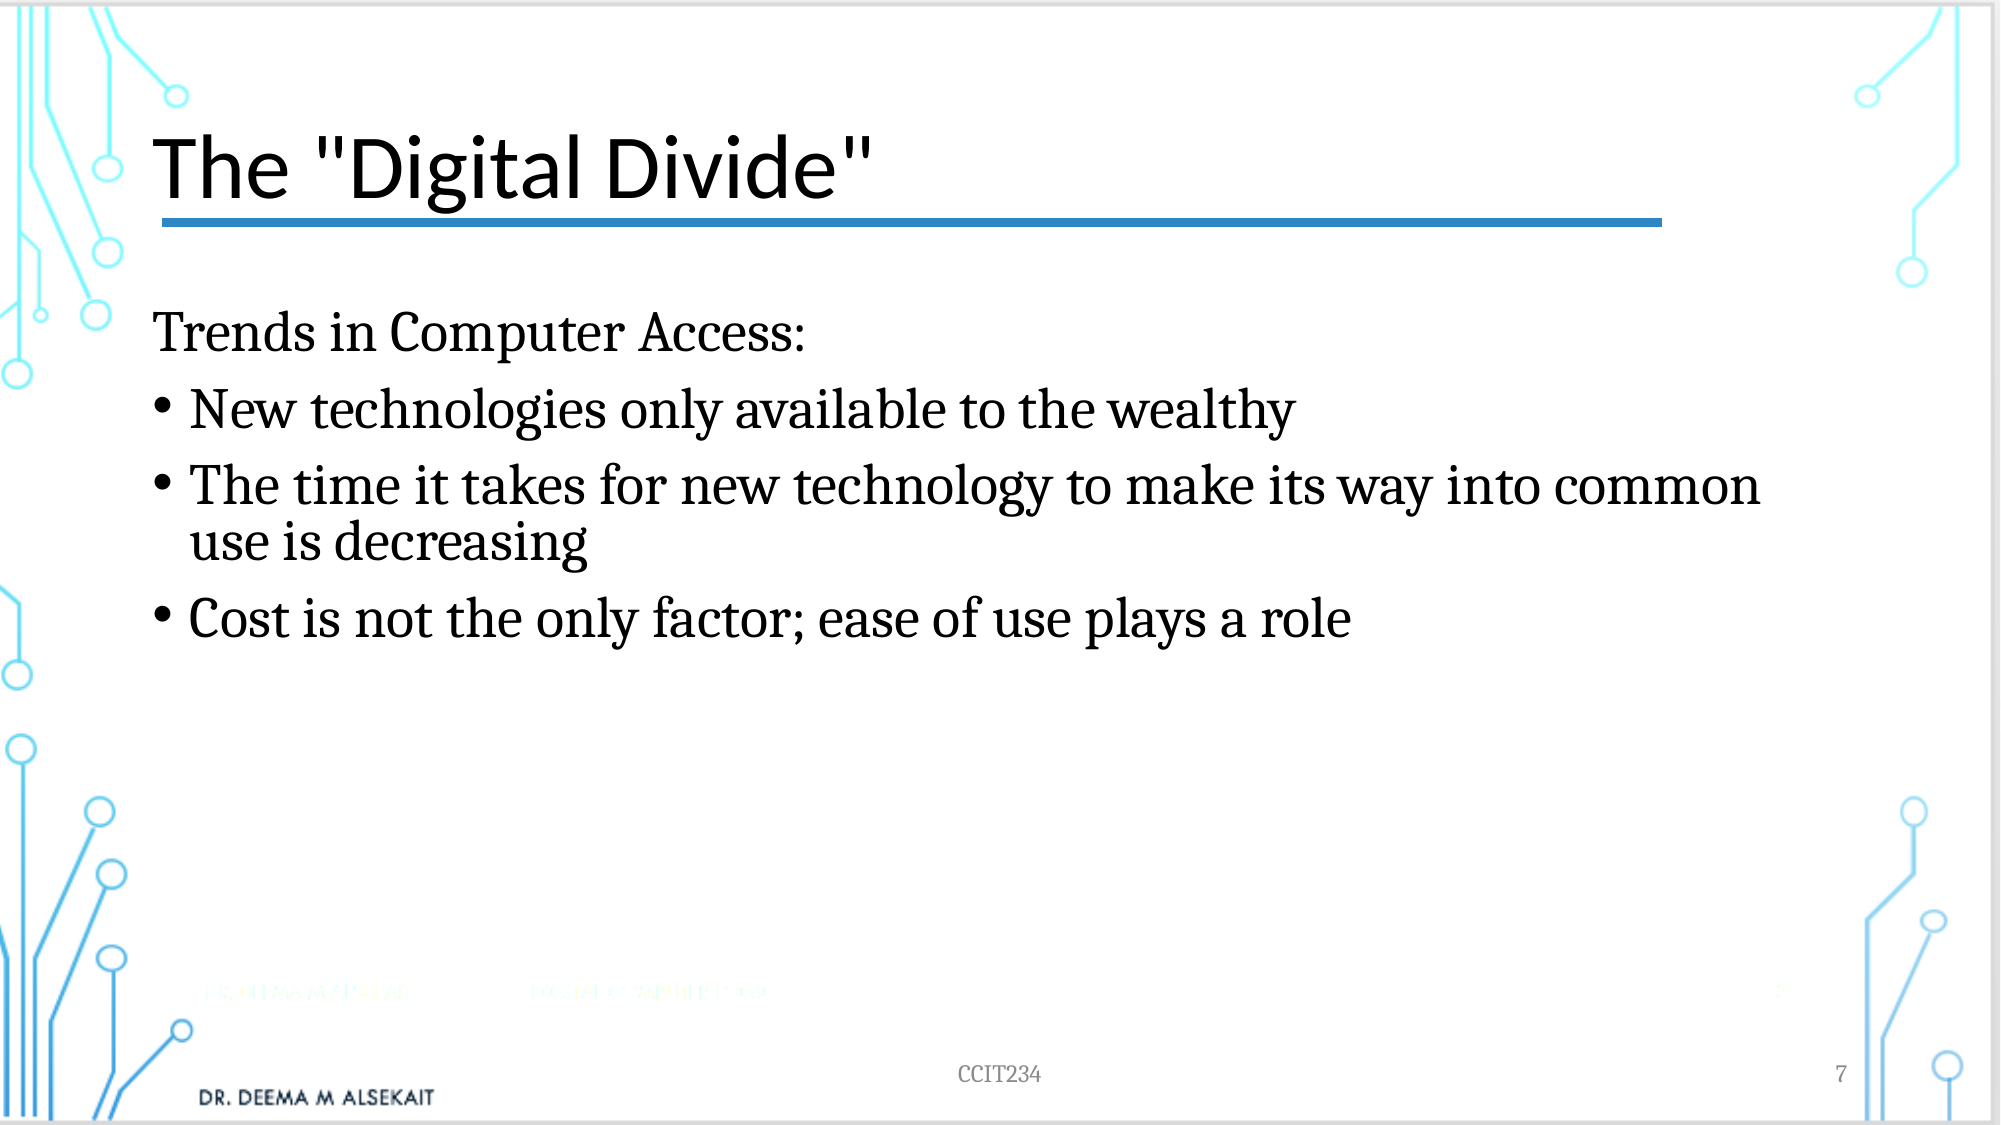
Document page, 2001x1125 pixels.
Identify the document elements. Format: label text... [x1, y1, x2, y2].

footer CCIT234 [662, 1042, 1338, 1103]
slide_number 7 [1412, 1042, 1863, 1103]
picture [0, 0, 2001, 1125]
title The "Digital Divide" [137, 59, 1863, 278]
list Trends in Computer Access: New technologies only available to the wealthy The time it takes for new technology to make its way into common use is decreasing Cost is not the only factor; ease of use plays a role [137, 299, 1863, 1014]
